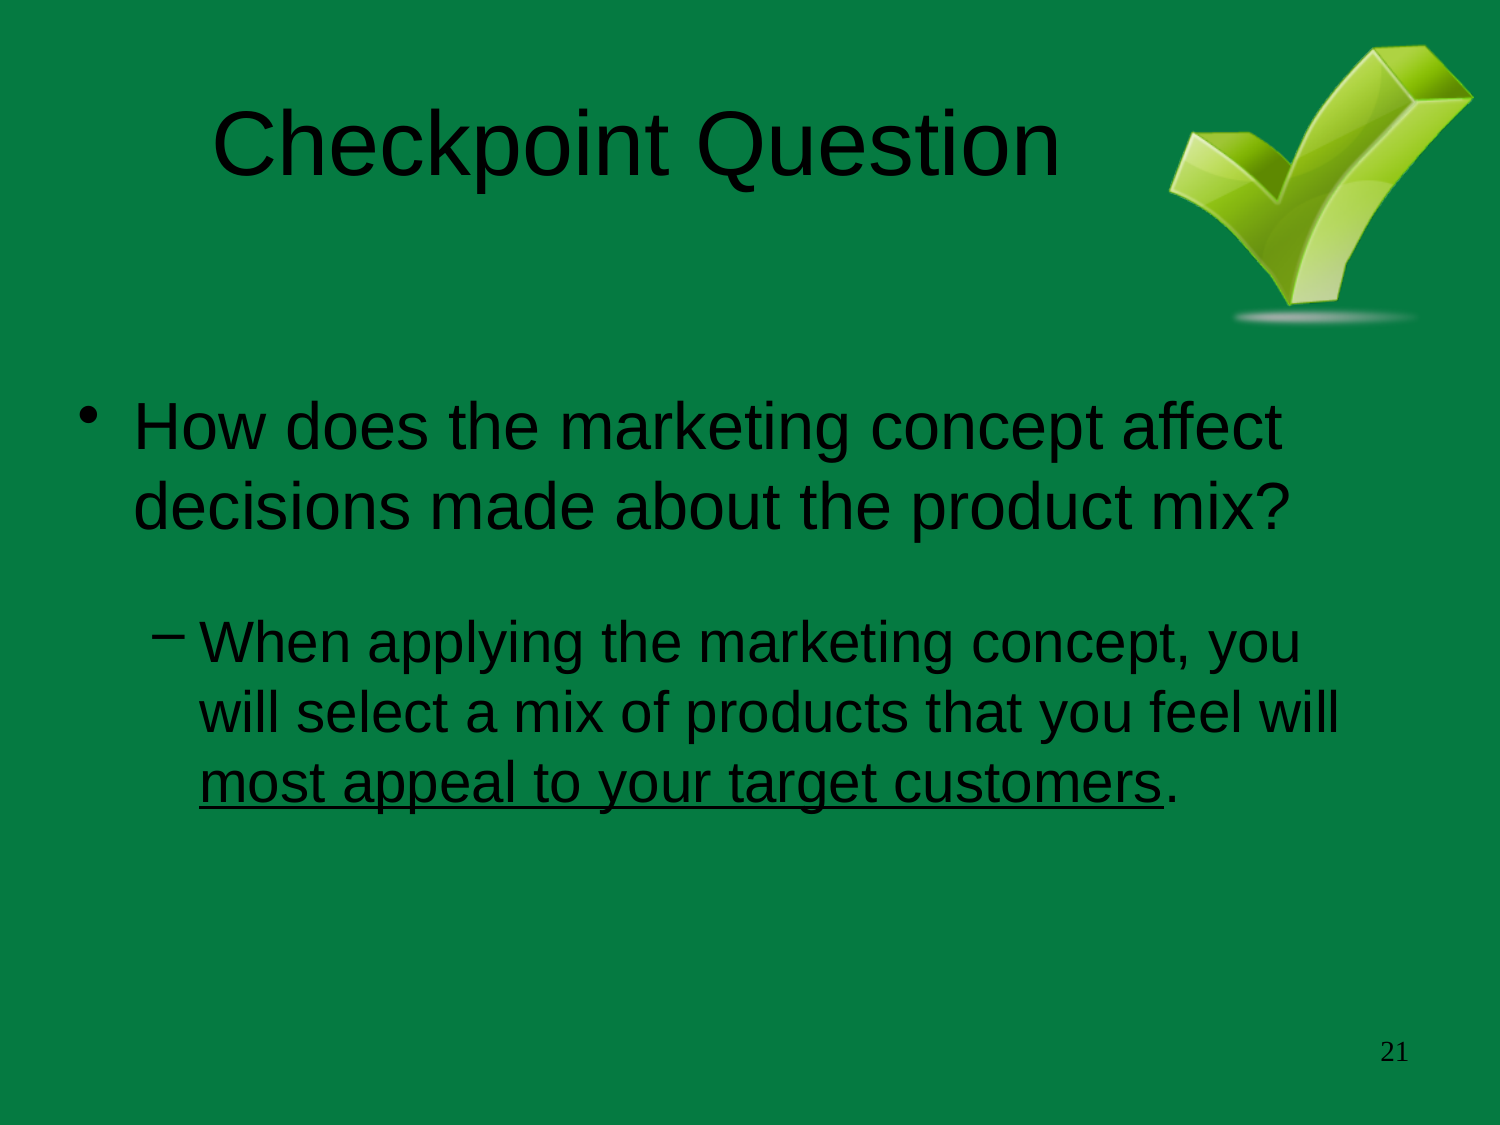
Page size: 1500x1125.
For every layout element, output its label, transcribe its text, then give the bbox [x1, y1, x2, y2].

slide_number 21 [1074, 1024, 1426, 1103]
title Checkpoint Question [74, 44, 1119, 233]
list How does the marketing concept affect decisions made about the product mix? When applying the marketing concept, you will select a mix of products that you feel will most appeal to your target customers. [62, 374, 1413, 1026]
picture [1124, 0, 1500, 376]
